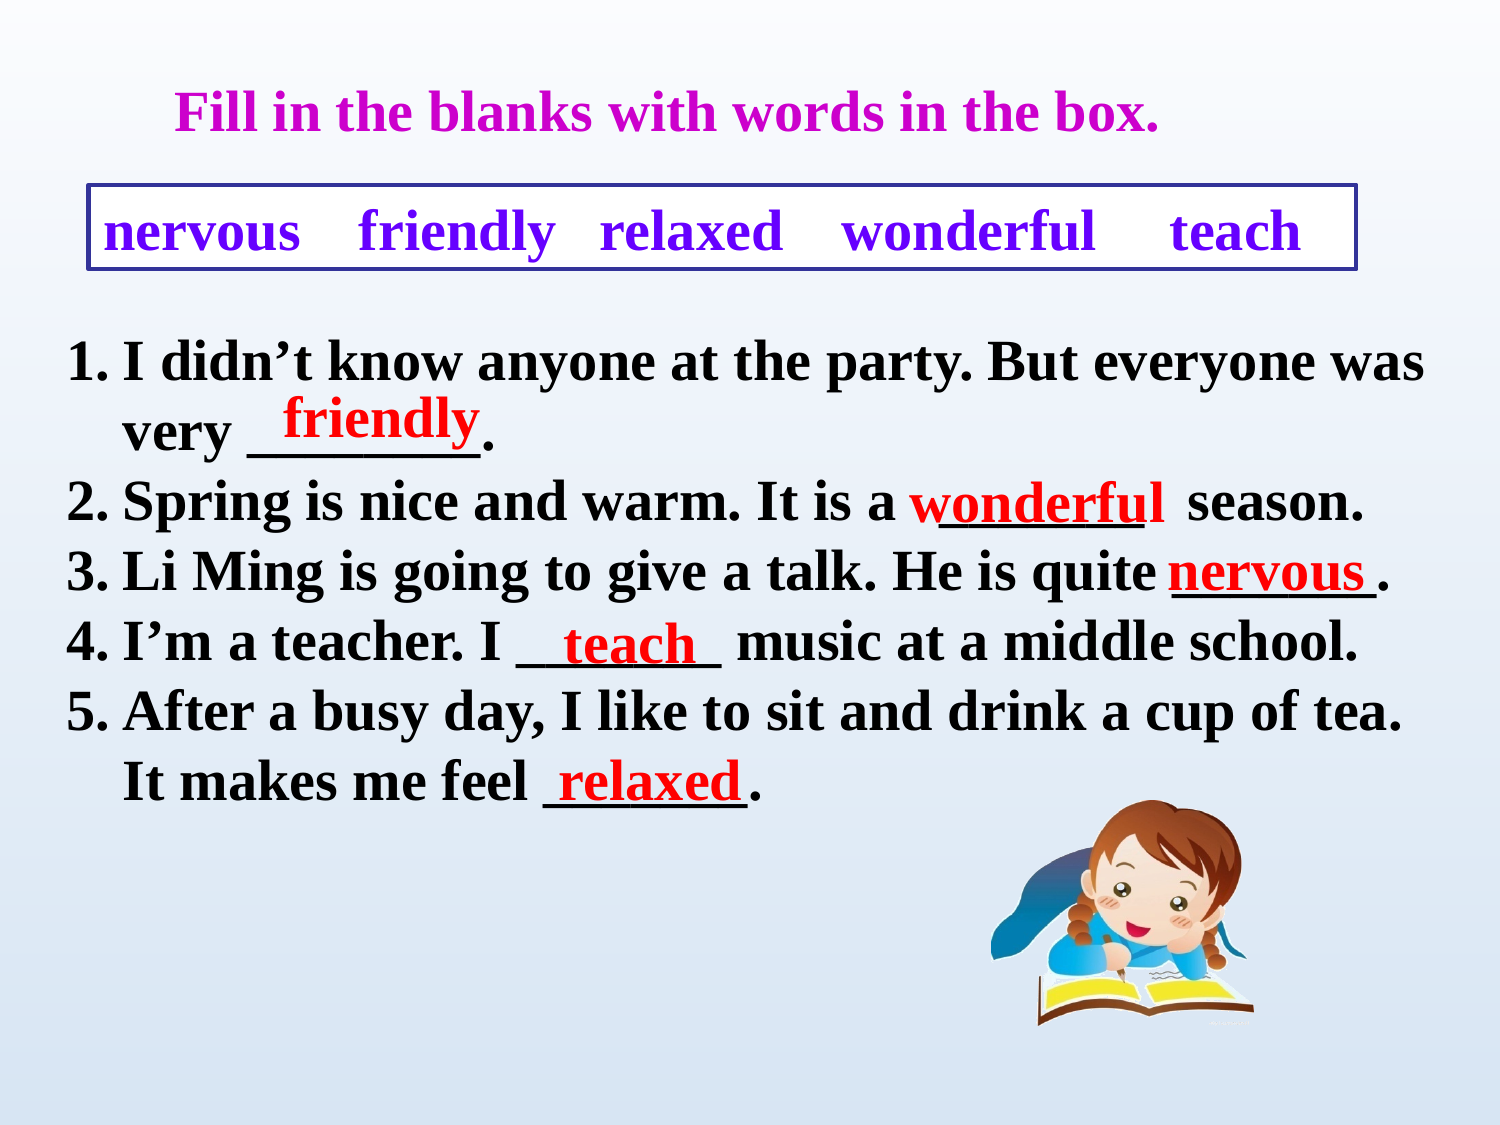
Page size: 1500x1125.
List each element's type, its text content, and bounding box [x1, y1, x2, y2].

text_box teach [549, 597, 712, 683]
text_box nervous friendly relaxed wonderful teach [86, 183, 1358, 271]
text_box I didn’t know anyone at the party. But everyone was very ________. Spring is nice and warm. It is a _______ season. Li Ming is going to give a talk. He is quite _______. I’m a teacher. I _______ music at a middle school. After a busy day, I like to sit and drink a cup of tea. It makes me feel _______. [51, 314, 1452, 820]
text_box nervous [1152, 524, 1381, 610]
text_box relaxed [544, 734, 758, 820]
text_box wonderful [894, 456, 1195, 541]
text_box Fill in the blanks with words in the box. [159, 65, 1341, 151]
text_box friendly [268, 371, 496, 456]
picture [991, 800, 1255, 1026]
